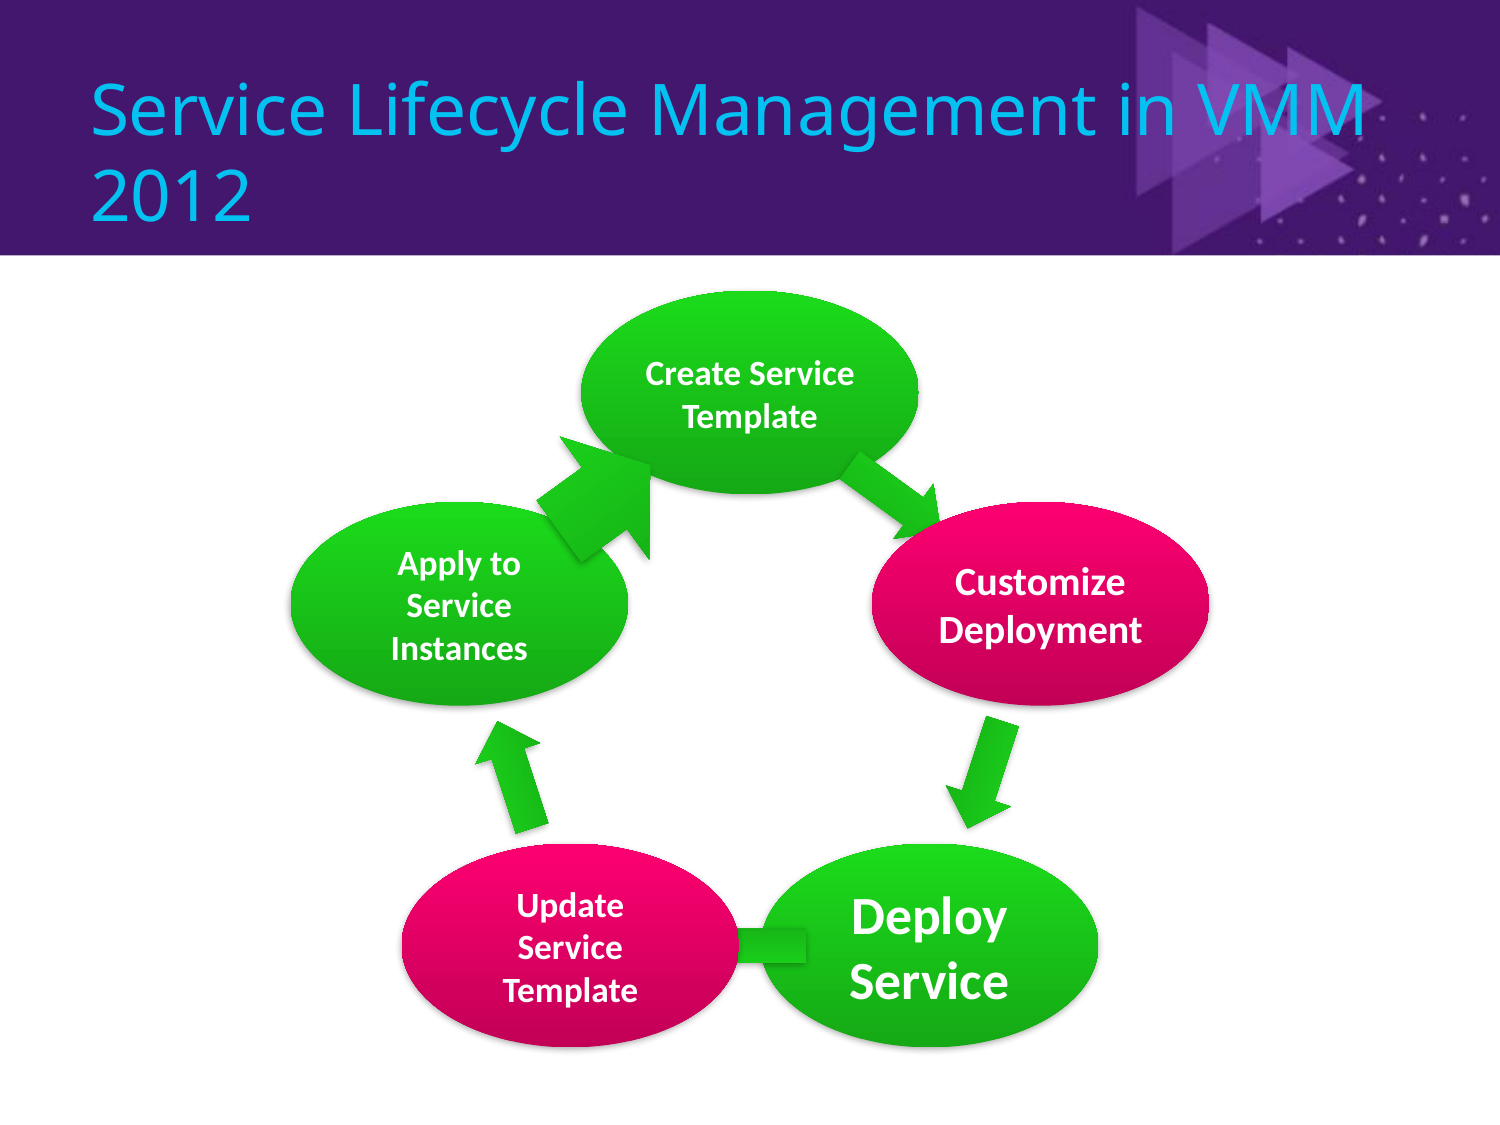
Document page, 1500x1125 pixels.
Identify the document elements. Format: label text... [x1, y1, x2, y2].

title Service Lifecycle Management in VMM 2012 [75, 56, 1425, 244]
picture [0, 0, 1500, 255]
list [74, 290, 1426, 1107]
